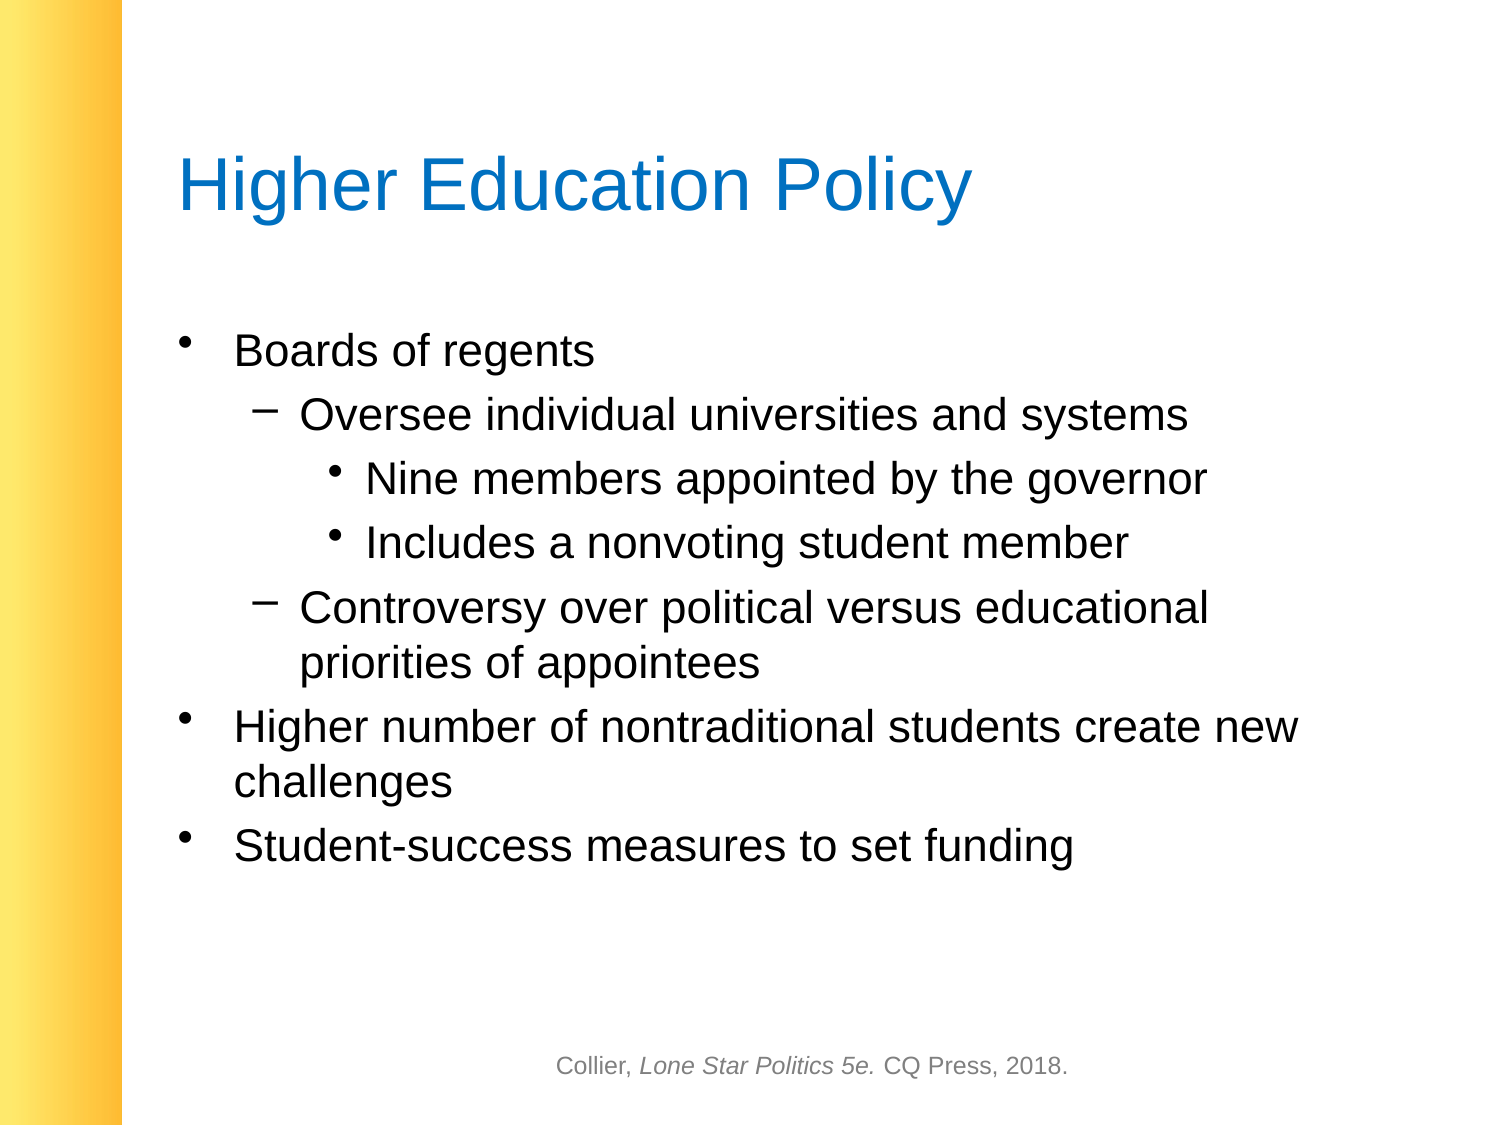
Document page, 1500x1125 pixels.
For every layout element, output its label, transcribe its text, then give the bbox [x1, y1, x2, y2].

text_box Collier, Lone Star Politics 5e. CQ Press, 2018. [525, 1042, 1100, 1087]
picture [0, 0, 1500, 1125]
title Higher Education Policy [162, 127, 1475, 316]
list Boards of regents Oversee individual universities and systems Nine members appointed by the governor Includes a nonvoting student member Controversy over political versus educational priorities of appointees Higher number of nontraditional students create new challenges Student-success measures to set funding [162, 316, 1363, 1089]
